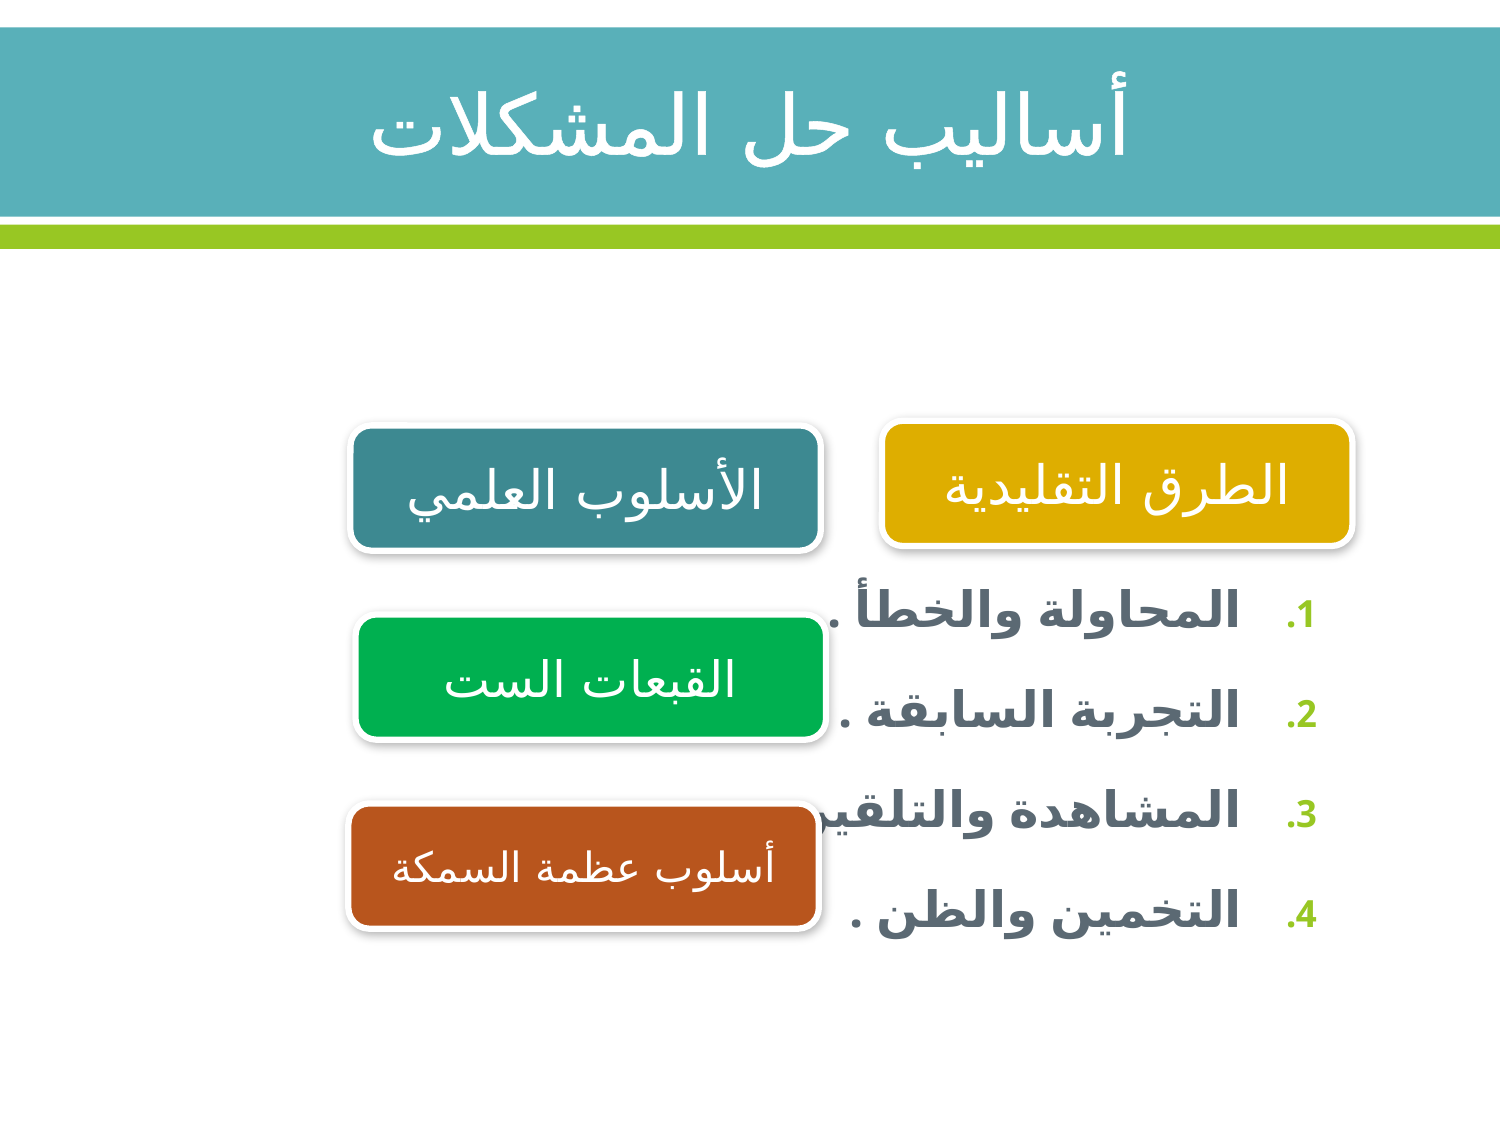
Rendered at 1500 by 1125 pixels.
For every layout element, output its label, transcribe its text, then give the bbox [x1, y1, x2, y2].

text_box أسلوب عظمة السمكة [345, 800, 822, 932]
text_box القبعات الست [352, 611, 830, 743]
text_box الطرق التقليدية [878, 417, 1356, 550]
title أساليب حل المشكلات [75, 29, 1425, 213]
text_box الأسلوب العلمي [347, 422, 824, 554]
list المحاولة والخطأ . التجربة السابقة . المشاهدة والتلقين . التخمين والظن . [0, 527, 1333, 897]
